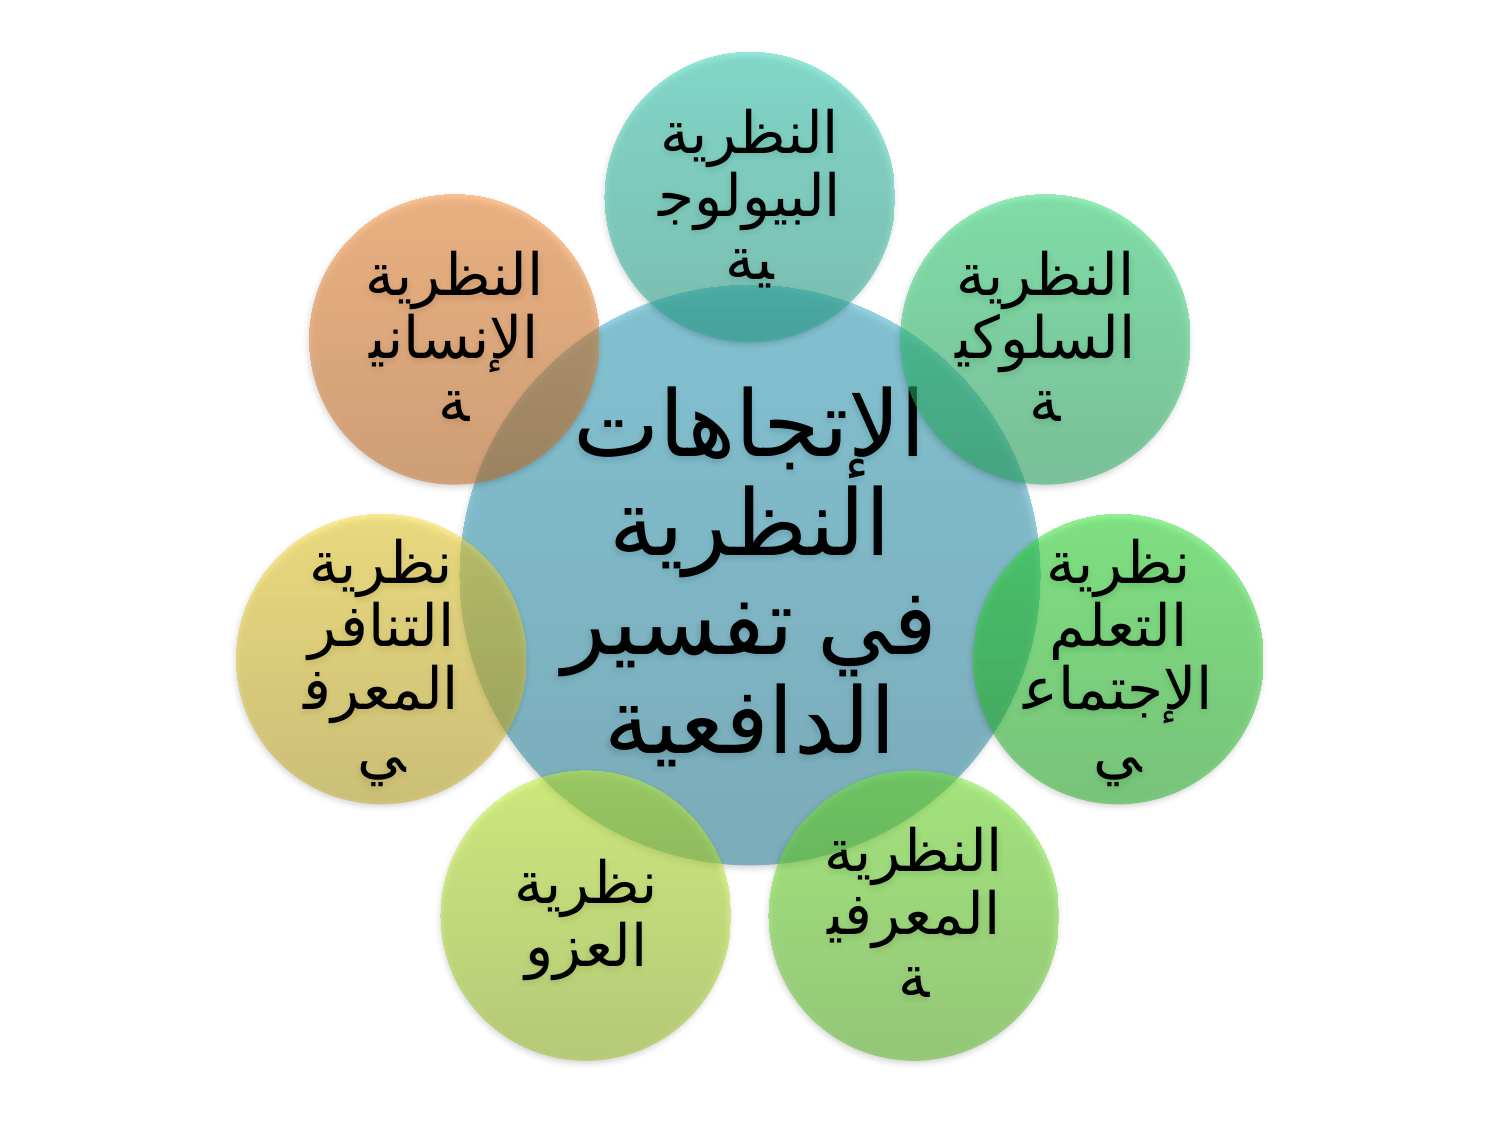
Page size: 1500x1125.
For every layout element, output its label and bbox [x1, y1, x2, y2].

list [29, 42, 1471, 1071]
